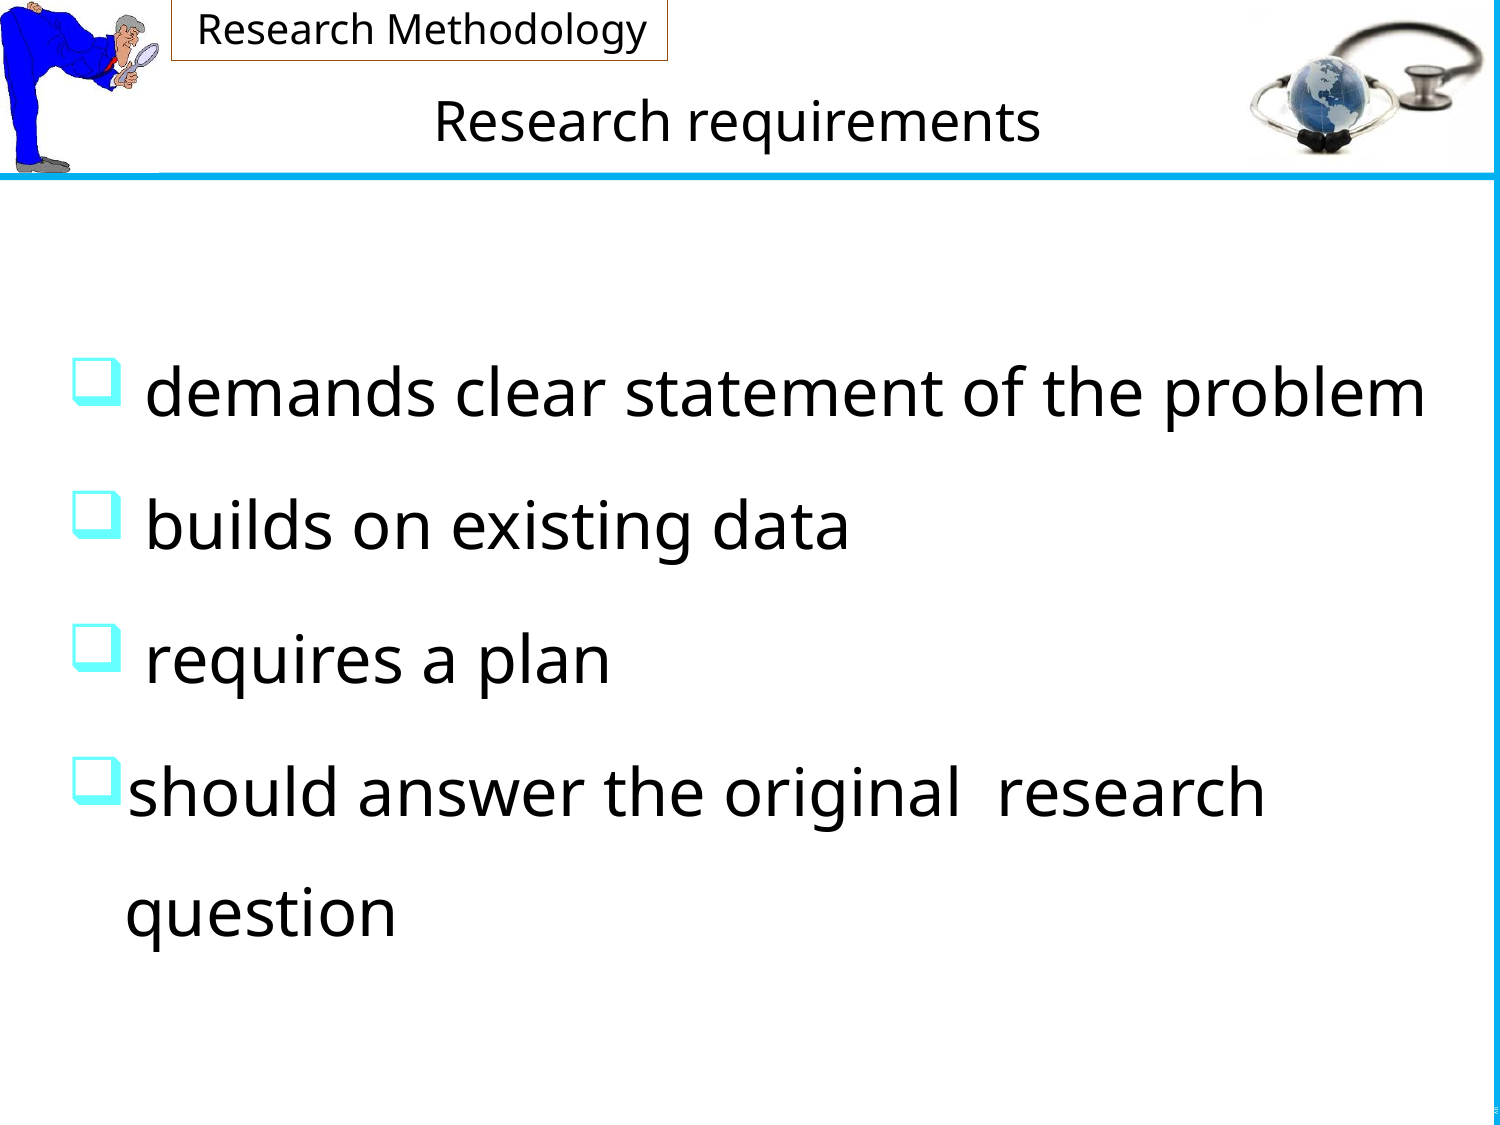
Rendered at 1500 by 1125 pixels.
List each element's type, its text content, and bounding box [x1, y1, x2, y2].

text_box gy [156, 172, 1500, 181]
text_box [100, 302, 508, 386]
text_box demands clear statement of the problem builds on existing data requires a plan should answer the original research question [53, 302, 1483, 1035]
picture [0, 1, 159, 172]
picture [1245, 7, 1489, 169]
text_box gy [1494, 181, 1500, 1125]
title Research requirements [194, 78, 1240, 161]
text_box Research Methodology [171, 0, 668, 61]
text_box gy [1494, 0, 1500, 172]
